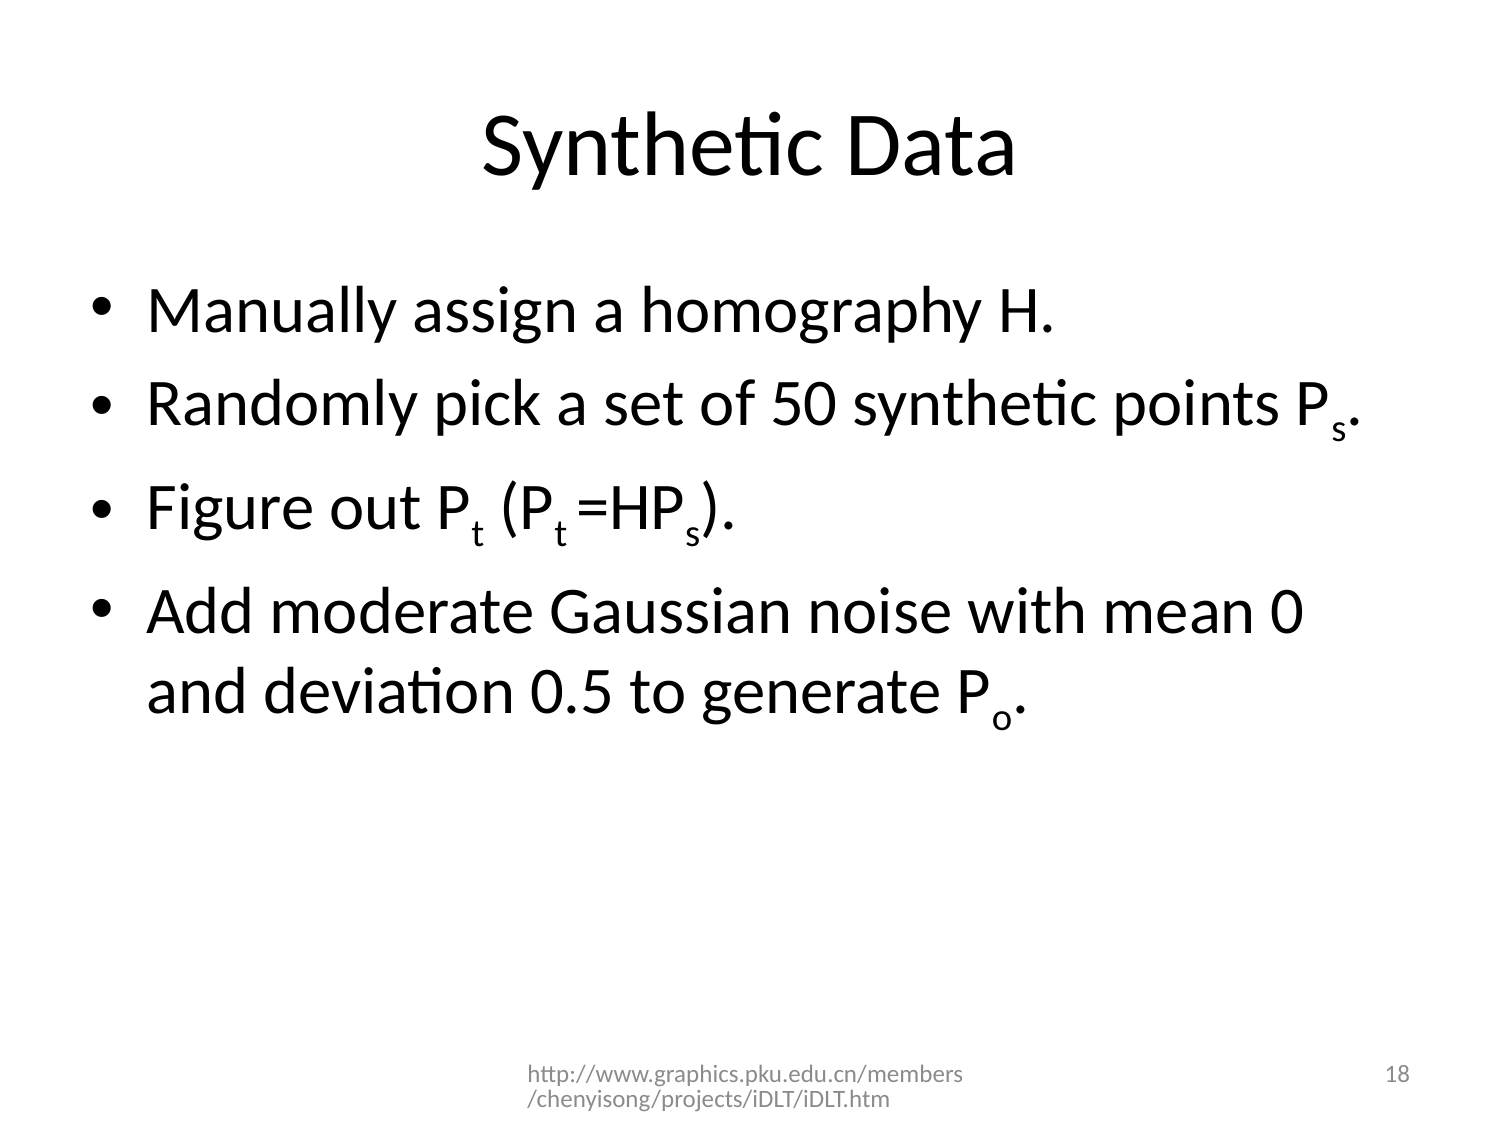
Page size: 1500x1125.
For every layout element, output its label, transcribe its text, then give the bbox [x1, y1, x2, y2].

footer http://www.graphics.pku.edu.cn/members/chenyisong/projects/iDLT/iDLT.htm [512, 1042, 988, 1103]
slide_number 18 [1074, 1042, 1425, 1103]
title Synthetic Data [75, 45, 1425, 233]
list Manually assign a homography H. Randomly pick a set of 50 synthetic points Ps. Figure out Pt (Pt =HPs). Add moderate Gaussian noise with mean 0 and deviation 0.5 to generate Po. [75, 257, 1425, 926]
